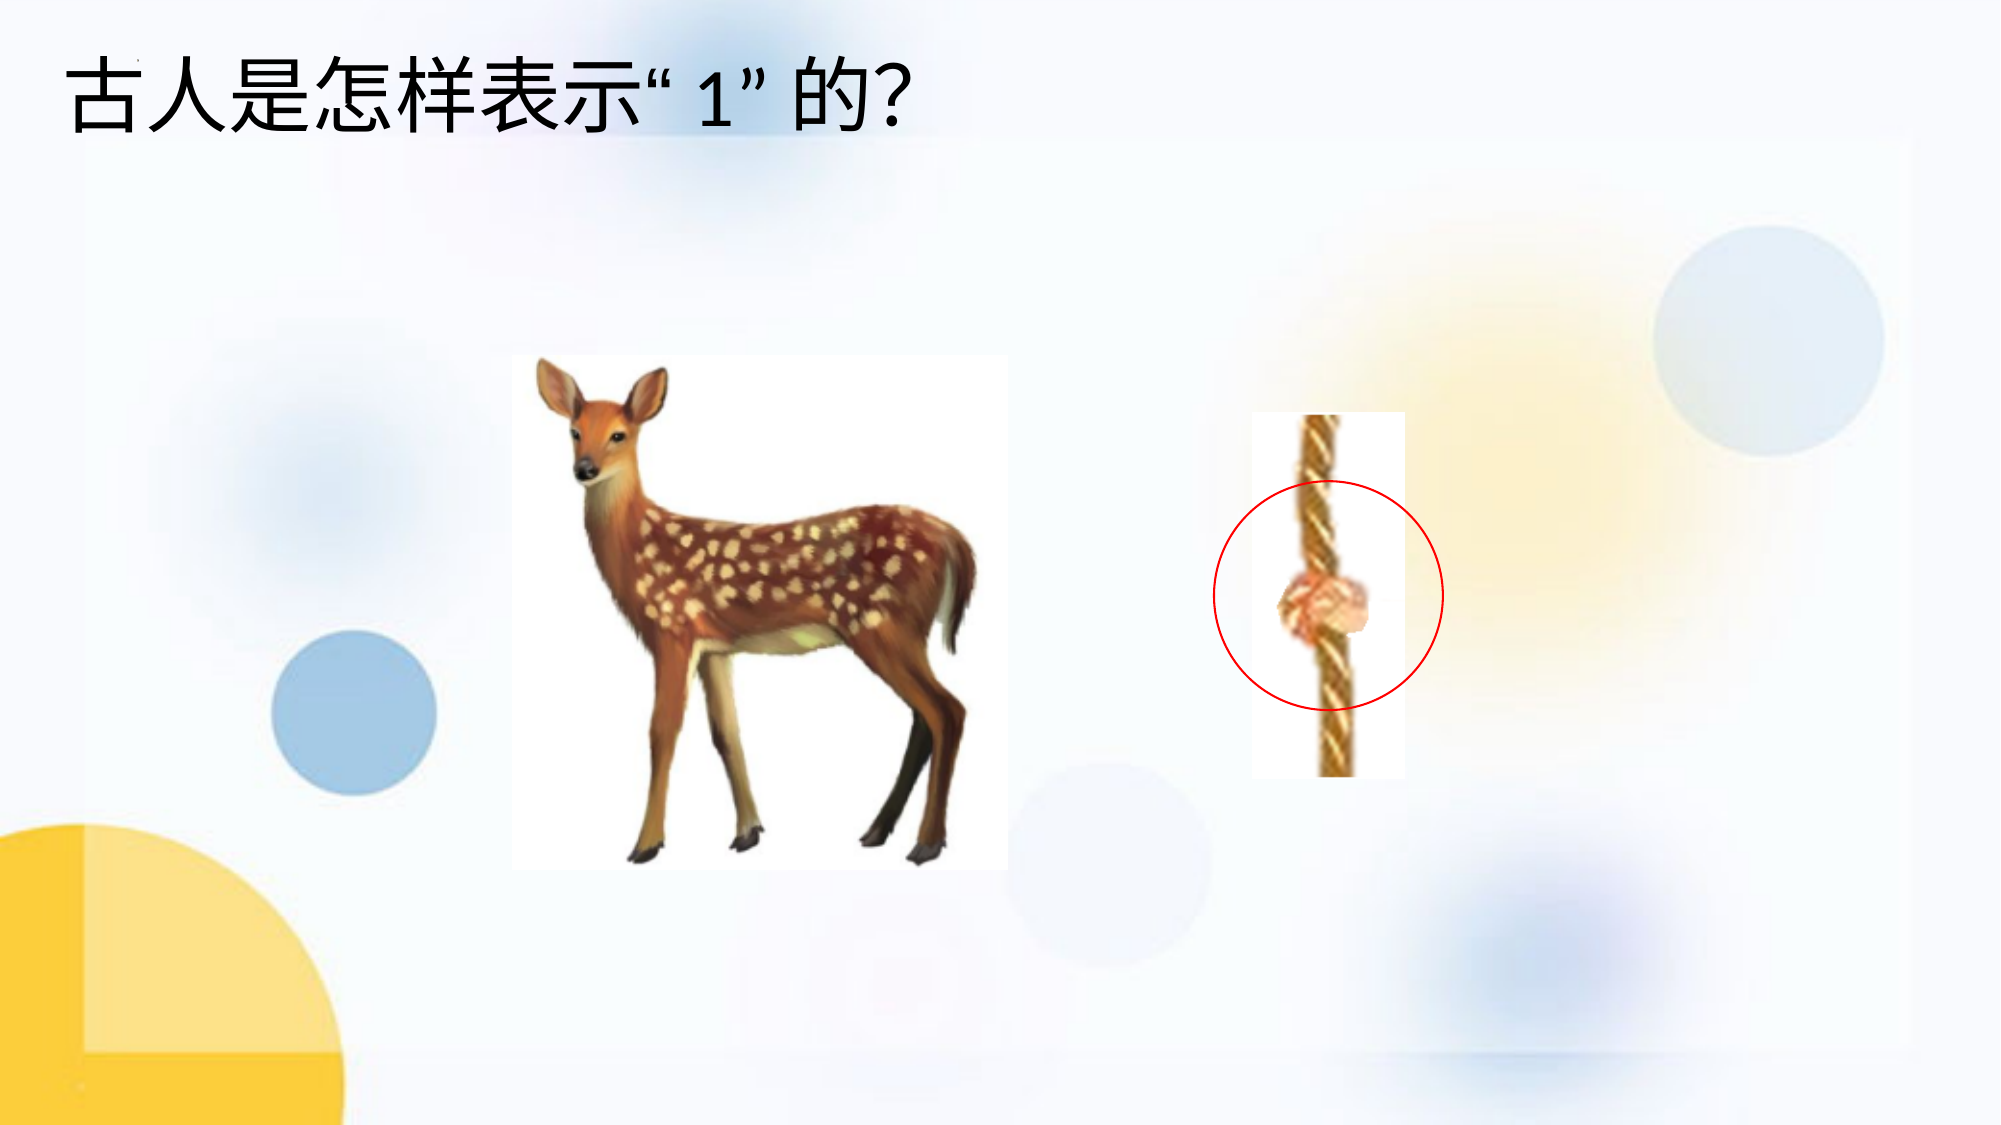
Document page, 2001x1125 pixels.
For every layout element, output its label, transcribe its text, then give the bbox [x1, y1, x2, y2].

picture [0, 0, 2001, 1125]
text_box 古人是怎样表示“1”的？ [47, 12, 1386, 175]
text_box [1213, 510, 1252, 681]
text_box [1405, 510, 1443, 681]
